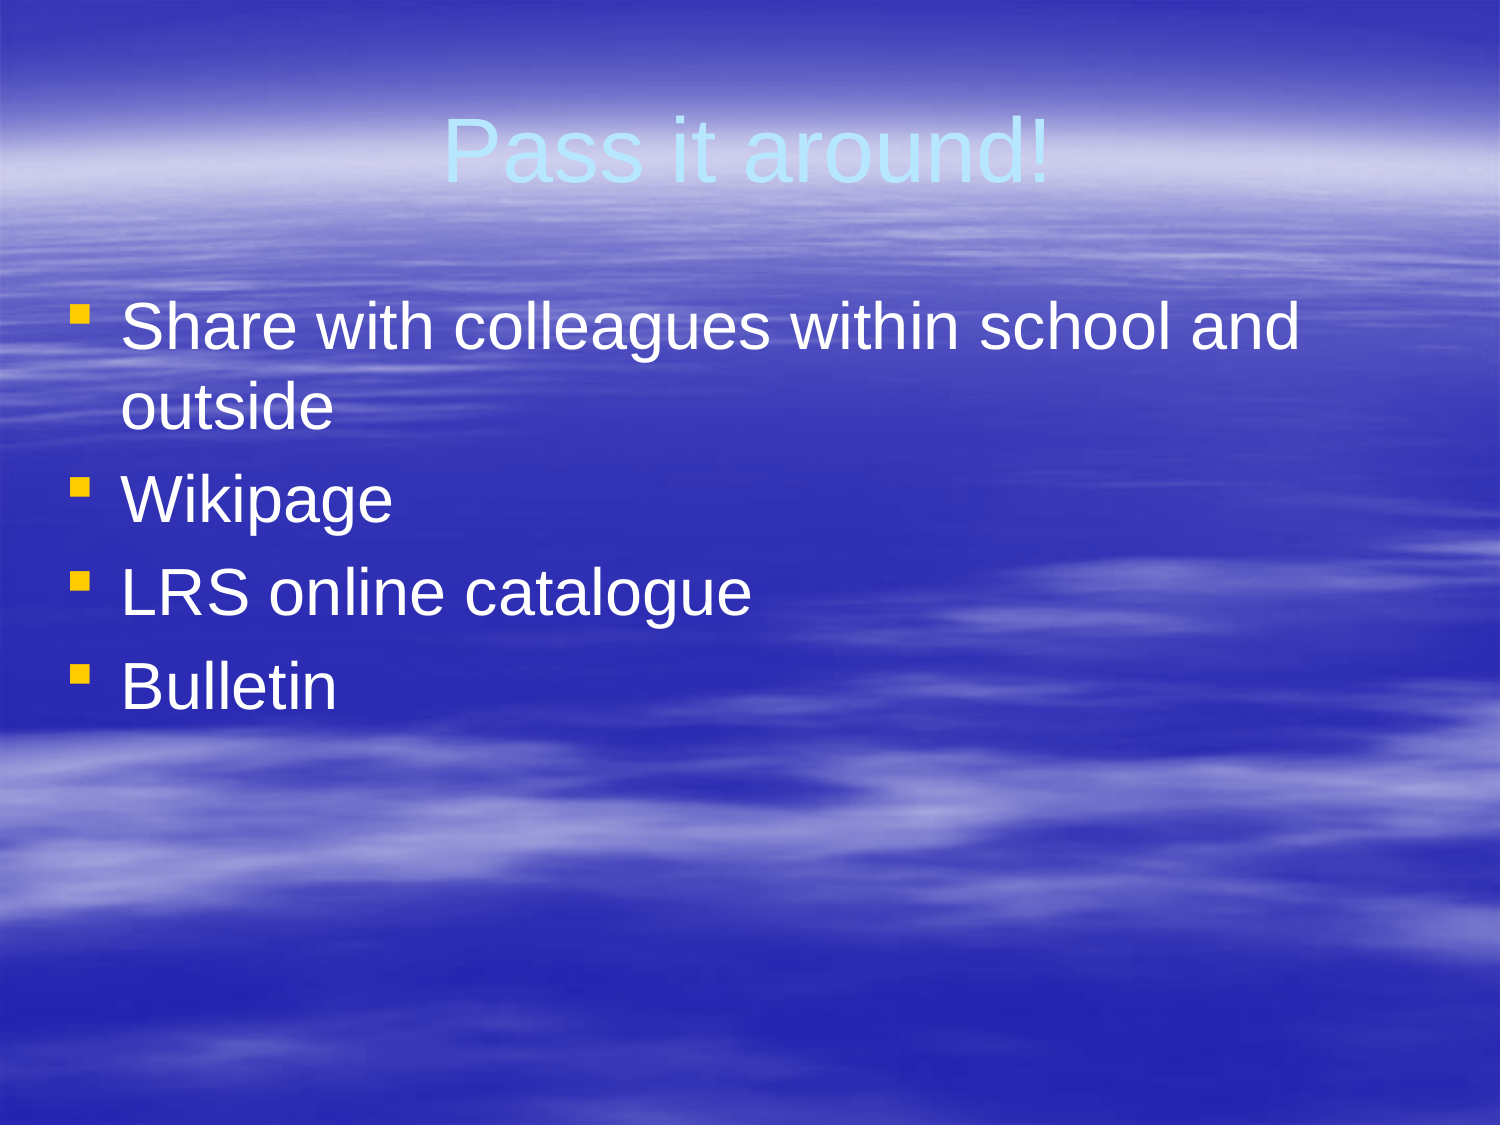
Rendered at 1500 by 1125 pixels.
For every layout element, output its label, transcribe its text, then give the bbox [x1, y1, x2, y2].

title Pass it around! [49, 37, 1446, 255]
list Share with colleagues within school and outside Wikipage LRS online catalogue Bulletin [49, 275, 1451, 1001]
